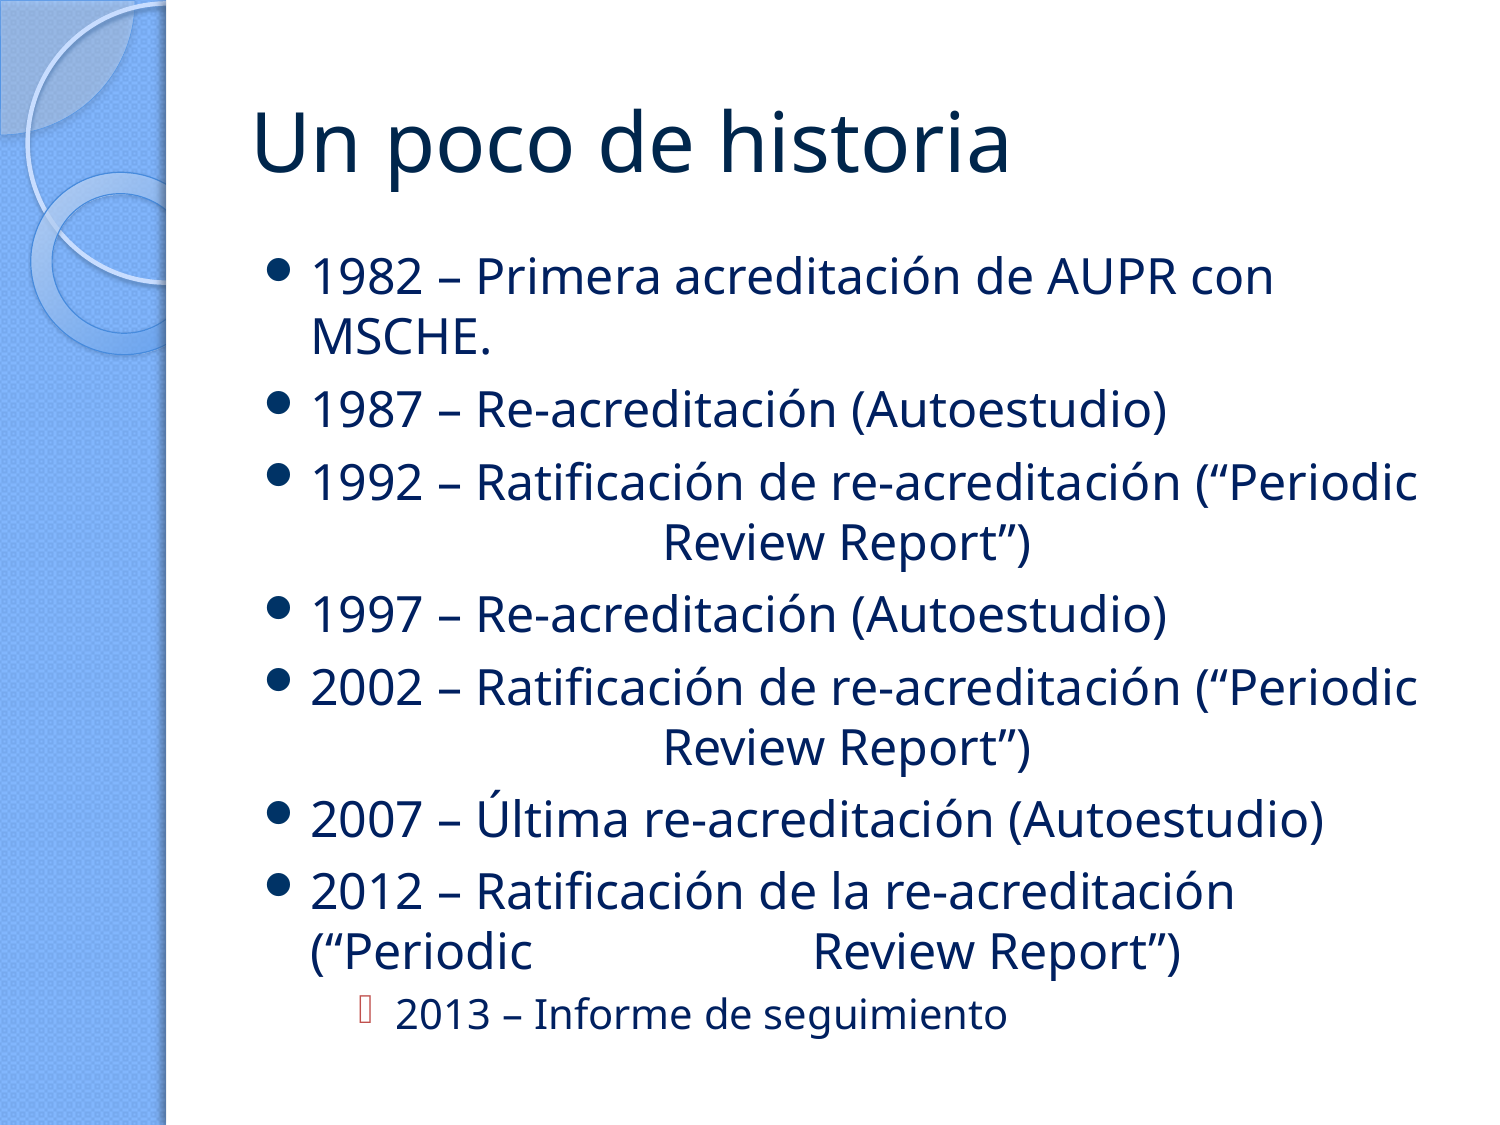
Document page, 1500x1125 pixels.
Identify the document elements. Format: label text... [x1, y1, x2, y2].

title Un poco de historia [235, 45, 1466, 233]
list 1982 – Primera acreditación de AUPR con MSCHE. 1987 – Re-acreditación (Autoestudio) 1992 – Ratificación de re-acreditación (“Periodic Review Report”) 1997 – Re-acreditación (Autoestudio) 2002 – Ratificación de re-acreditación (“Periodic Review Report”) 2007 – Última re-acreditación (Autoestudio) 2012 – Ratificación de la re-acreditación (“Periodic Review Report”) 2013 – Informe de seguimiento [235, 237, 1466, 1025]
